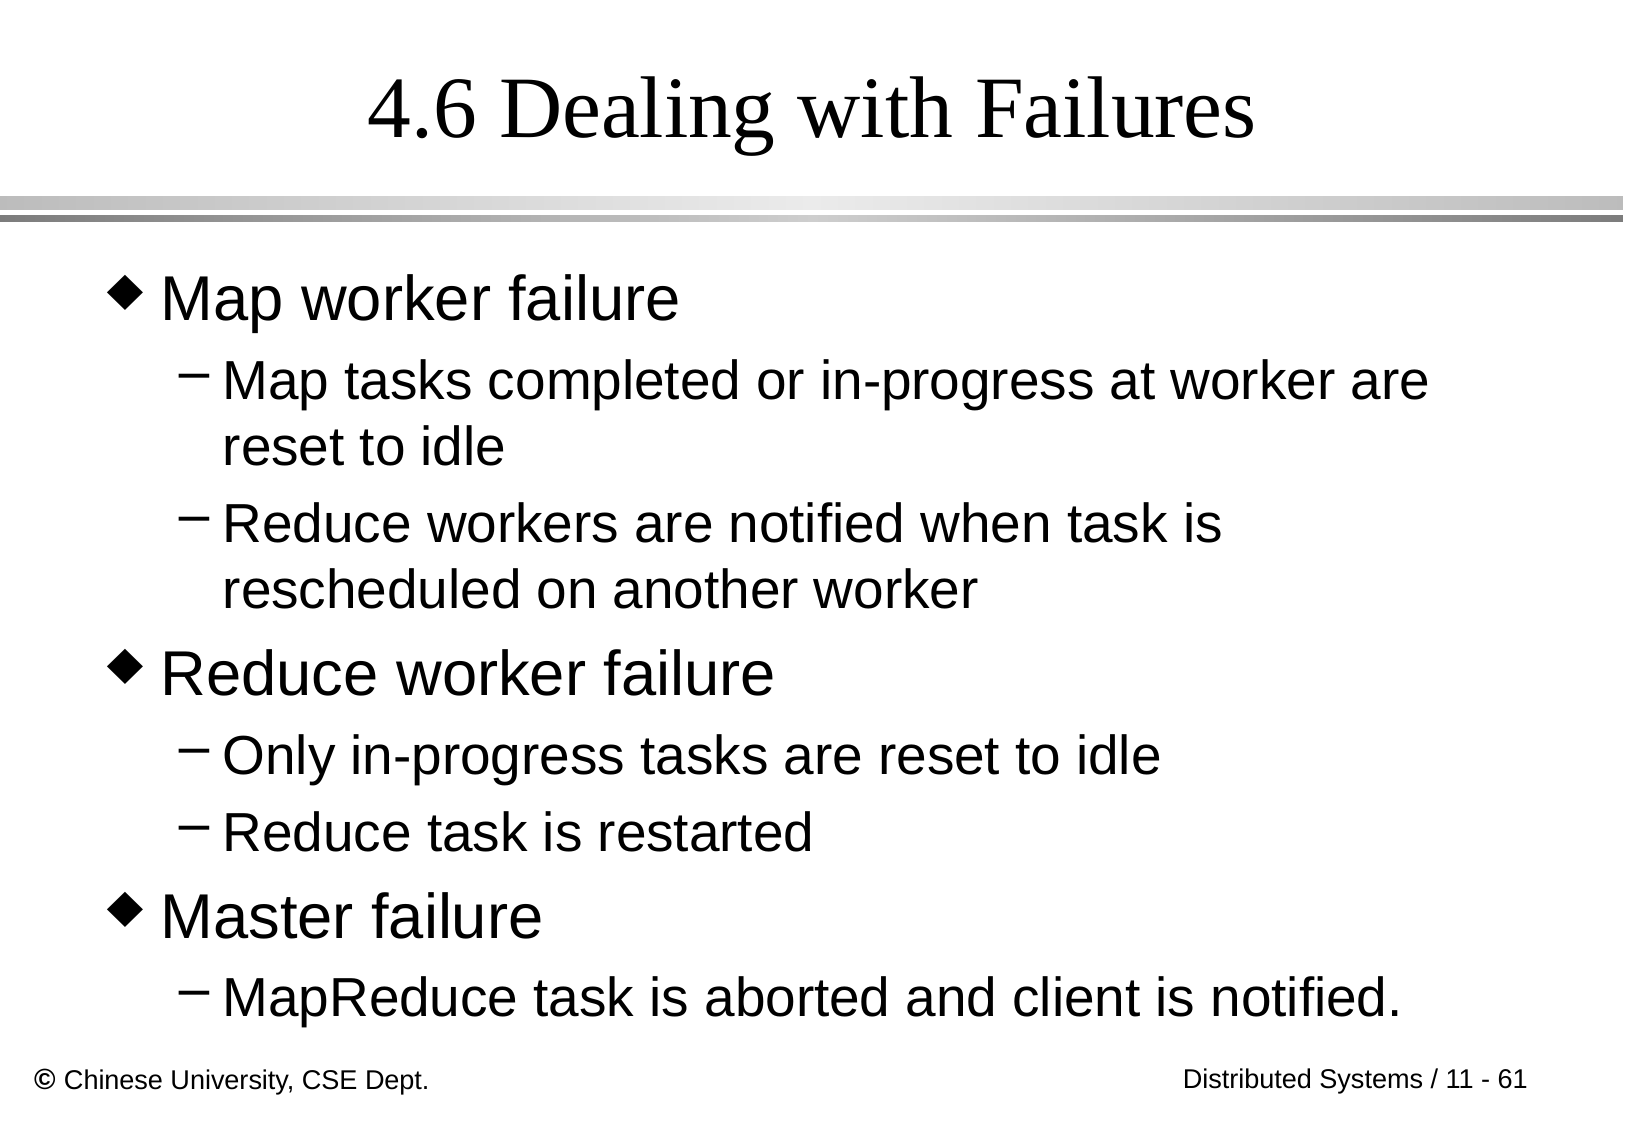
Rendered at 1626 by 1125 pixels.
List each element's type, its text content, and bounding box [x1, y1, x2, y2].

title 4.6 Dealing with Failures [50, 62, 1575, 163]
list Map worker failure Map tasks completed or in-progress at worker are reset to idle Reduce workers are notified when task is rescheduled on another worker Reduce worker failure Only in-progress tasks are reset to idle Reduce task is restarted Master failure MapReduce task is aborted and client is notified. [92, 249, 1506, 1038]
